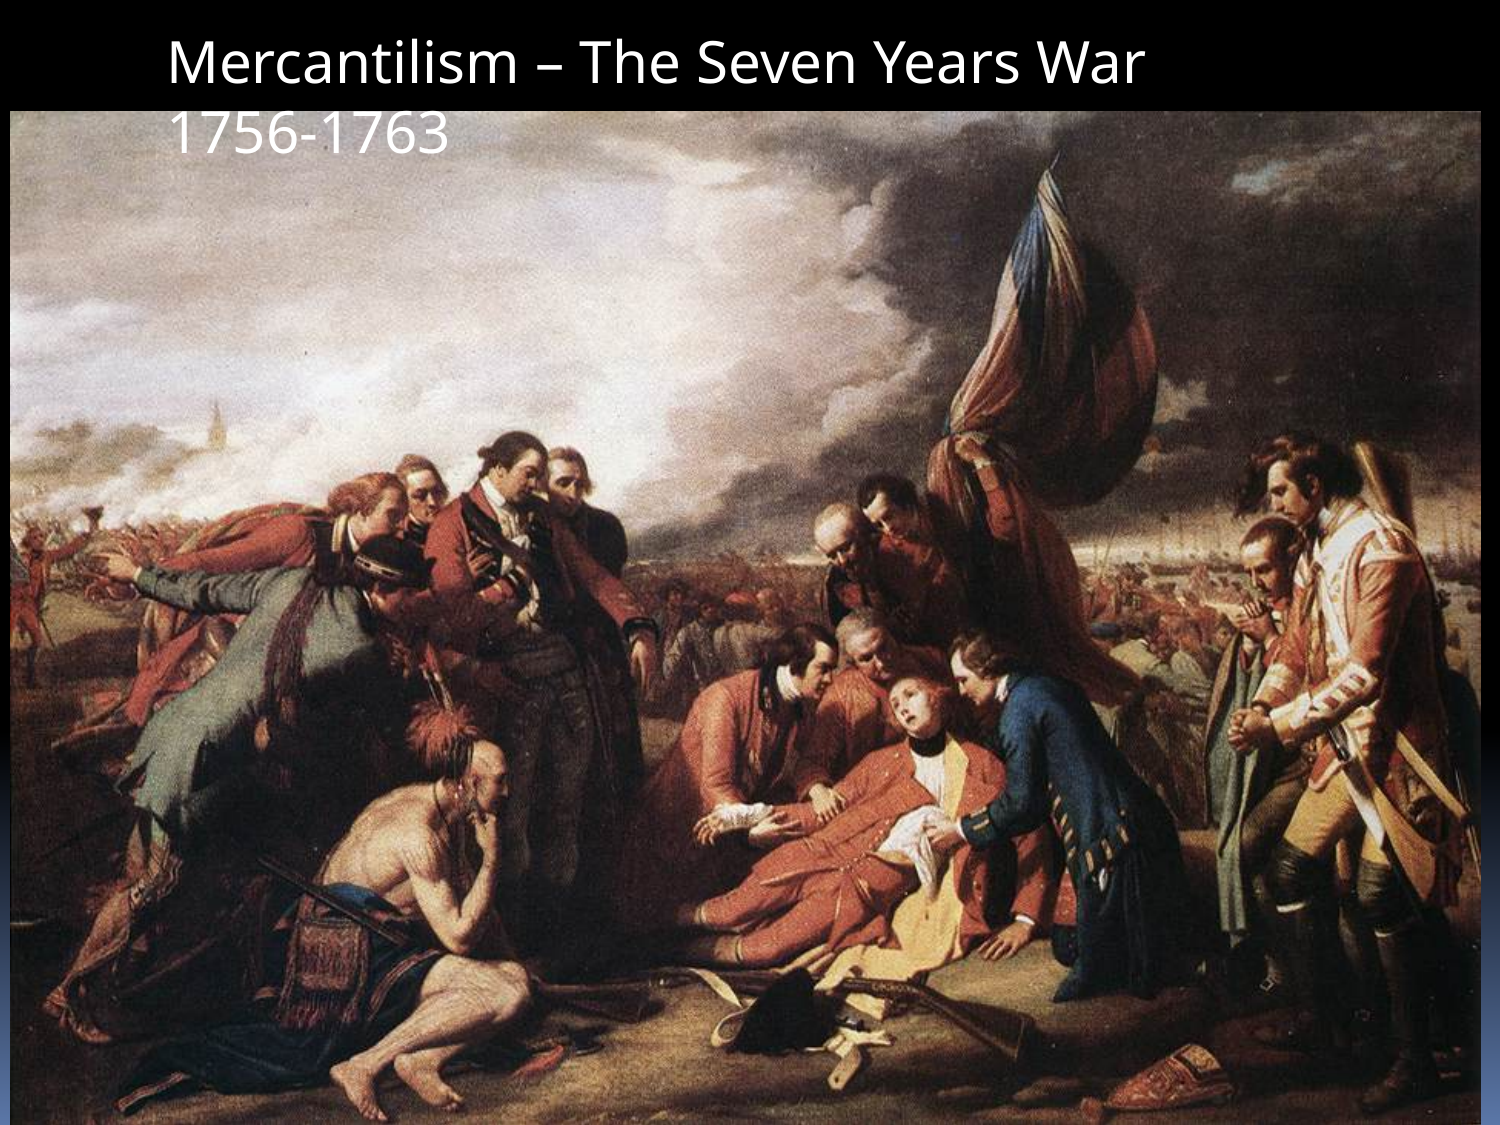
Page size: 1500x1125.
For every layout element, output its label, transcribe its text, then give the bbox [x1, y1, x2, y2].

text_box Mercantilism – The Seven Years War 1756-1763 [151, 17, 1340, 104]
picture [9, 111, 1482, 1125]
